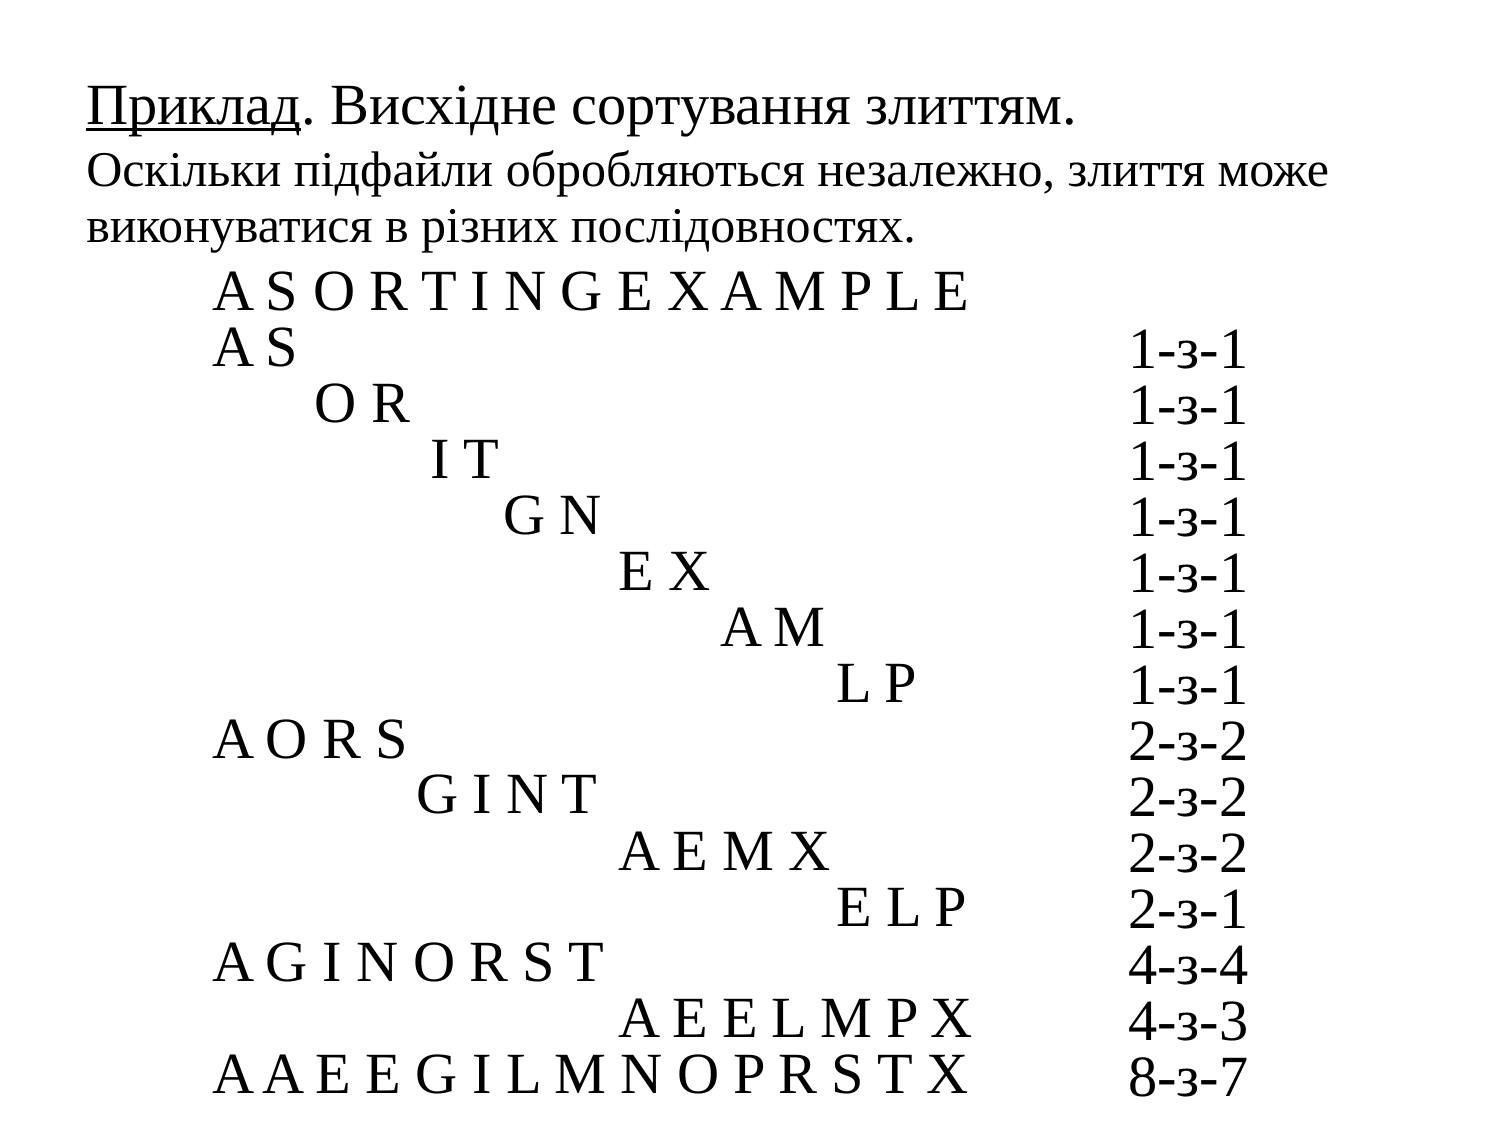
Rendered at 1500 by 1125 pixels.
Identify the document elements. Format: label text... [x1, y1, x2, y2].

text_box Приклад. Висхідне сортування злиттям. Оскільки підфайли обробляються незалежно, злиття може виконуватися в різних послідовностях. [0, 58, 1500, 258]
text_box A S O R T I N G E X A M P L E A S O R I T G N E X A M L P A O R S G I N T A E M X E L P A G I N O R S T A E E L M P X A A E E G I L M N O P R S T X [183, 258, 1043, 1125]
text_box 1-з-1 1-з-1 1-з-1 1-з-1 1-з-1 1-з-1 1-з-1 2-з-2 2-з-2 2-з-2 2-з-1 4-з-4 4-з-3 8-з-7 [1113, 316, 1313, 1115]
